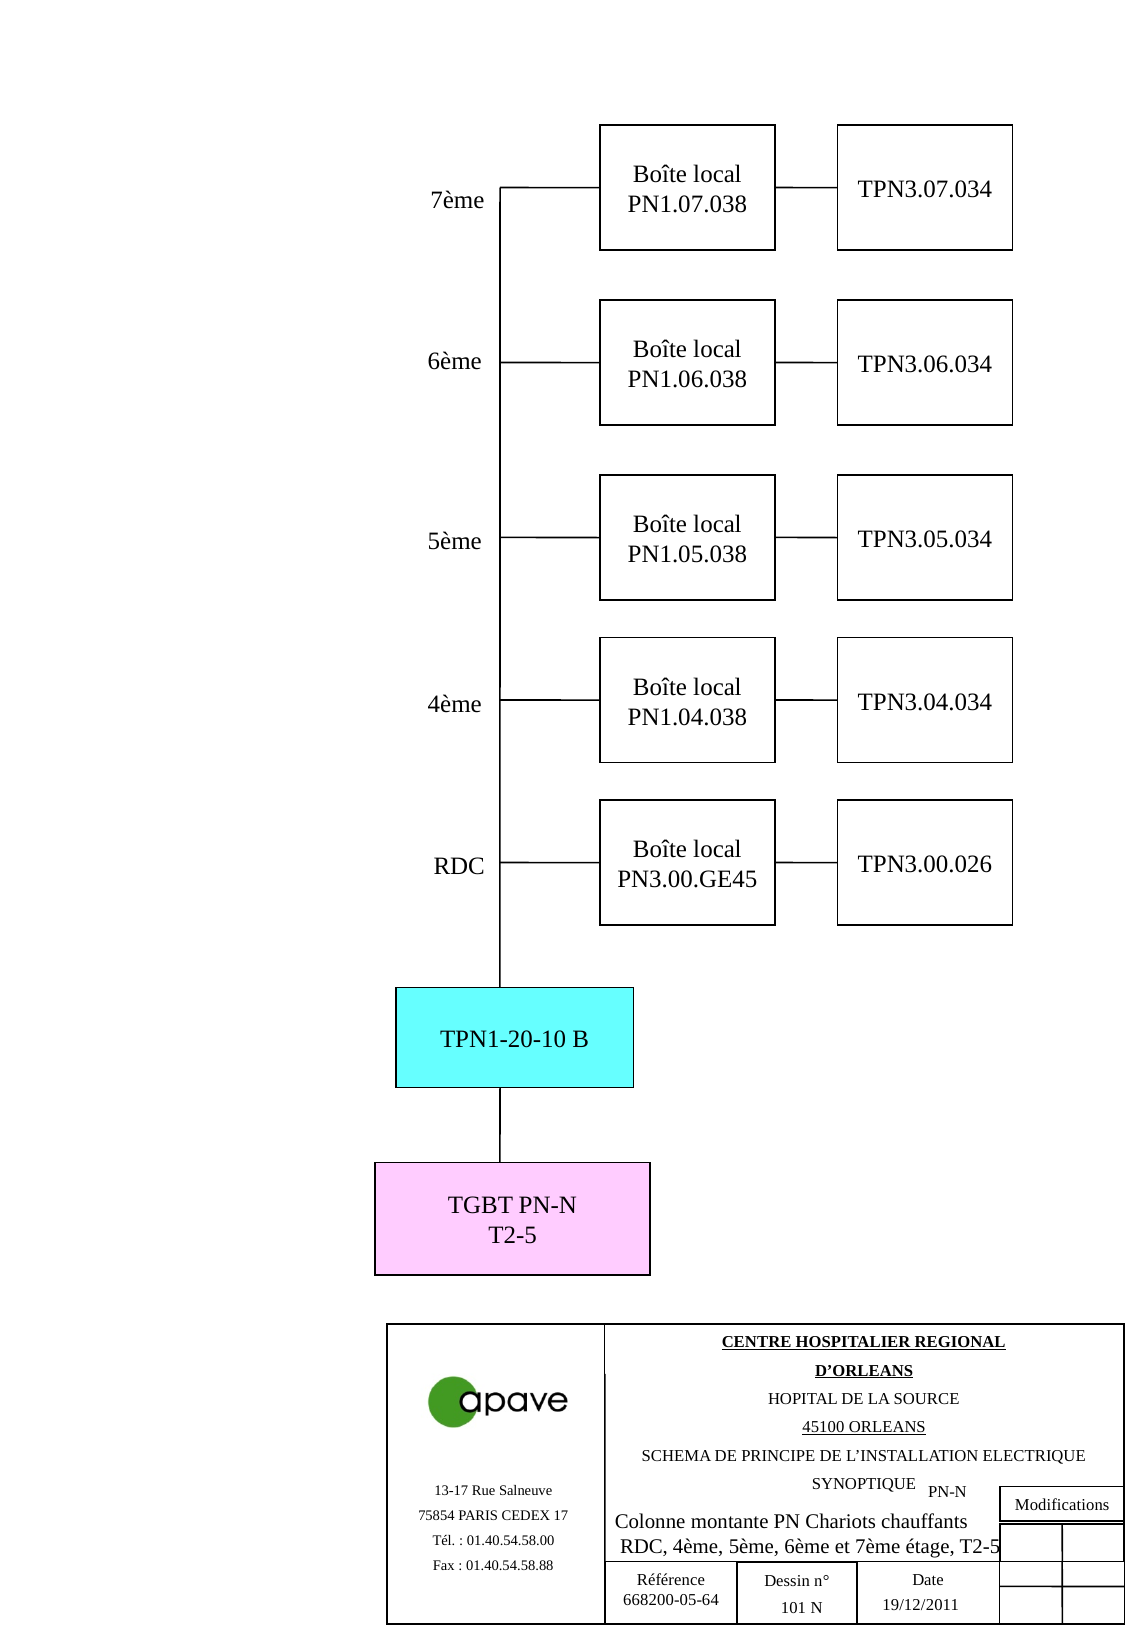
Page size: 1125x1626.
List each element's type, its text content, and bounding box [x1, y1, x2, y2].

text_box 7ème [415, 175, 500, 221]
text_box TPN3.06.034 [837, 300, 1013, 426]
text_box Boîte local PN3.00.GE45 [600, 800, 775, 926]
text_box TGBT PN-N T2-5 [375, 1162, 651, 1276]
text_box RDC [418, 842, 501, 888]
text_box 4ème [412, 679, 497, 725]
text_box Boîte local PN1.04.038 [600, 637, 775, 763]
text_box 19/12/2011 [867, 1585, 974, 1621]
text_box Boîte local PN1.07.038 [600, 125, 775, 251]
picture [399, 1362, 596, 1443]
text_box TPN3.00.026 [837, 800, 1013, 926]
text_box 5ème [412, 517, 497, 563]
text_box TPN3.04.034 [837, 637, 1013, 763]
text_box Boîte local PN1.05.038 [600, 474, 775, 601]
text_box TPN3.05.034 [837, 474, 1013, 601]
text_box TPN1-20-10 B [395, 987, 634, 1088]
text_box 6ème [412, 337, 497, 383]
text_box PN-N [913, 1473, 982, 1509]
text_box Colonne montante PN Chariots chauffants RDC, 4ème, 5ème, 6ème et 7ème étage, T2-5 [600, 1499, 1016, 1565]
text_box 101 N [766, 1589, 838, 1625]
text_box TPN3.07.034 [837, 125, 1013, 251]
text_box Boîte local PN1.06.038 [600, 300, 775, 426]
